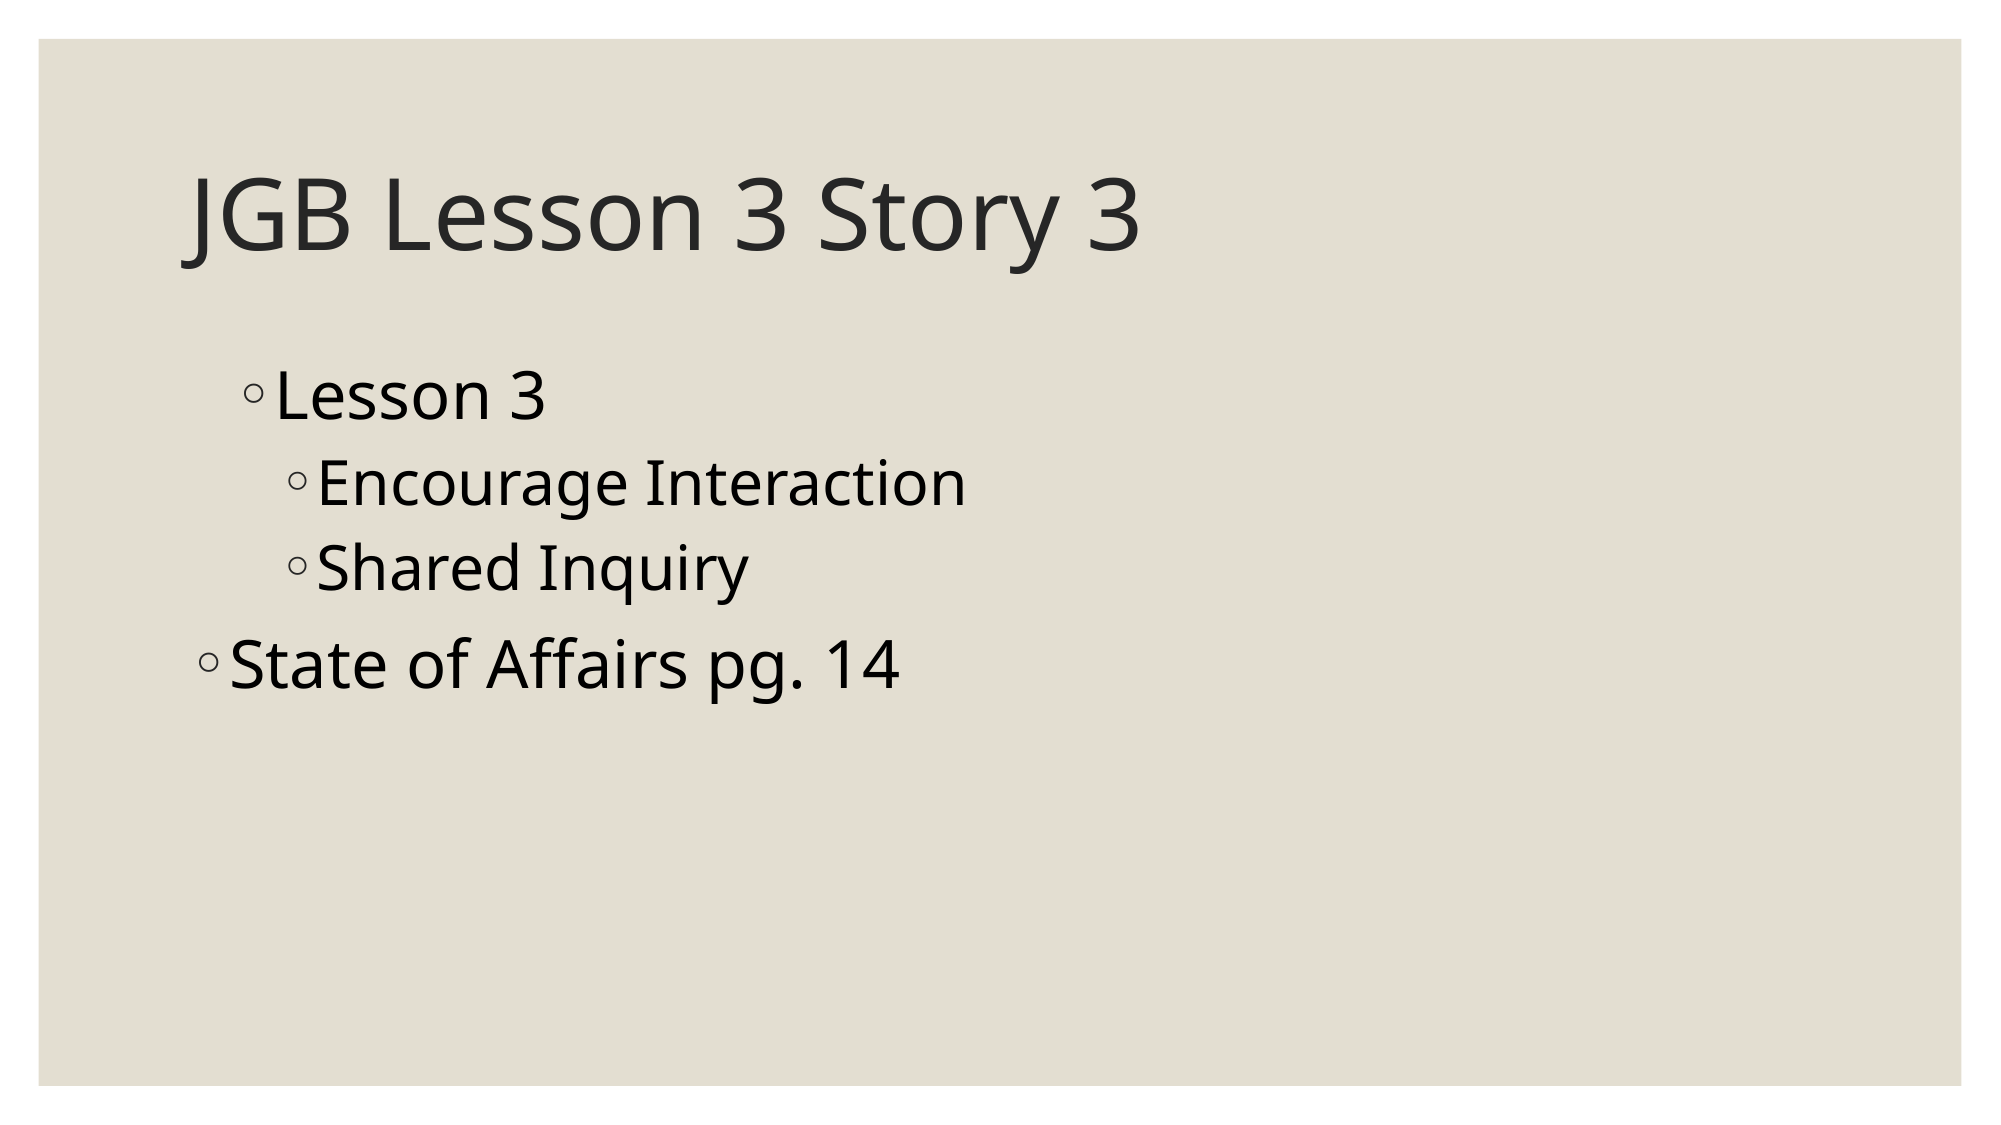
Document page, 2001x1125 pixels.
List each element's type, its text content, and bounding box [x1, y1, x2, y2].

title JGB Lesson 3 Story 3 [174, 105, 1825, 331]
list Lesson 3 Encourage Interaction Shared Inquiry State of Affairs pg. 14 [174, 345, 1825, 990]
